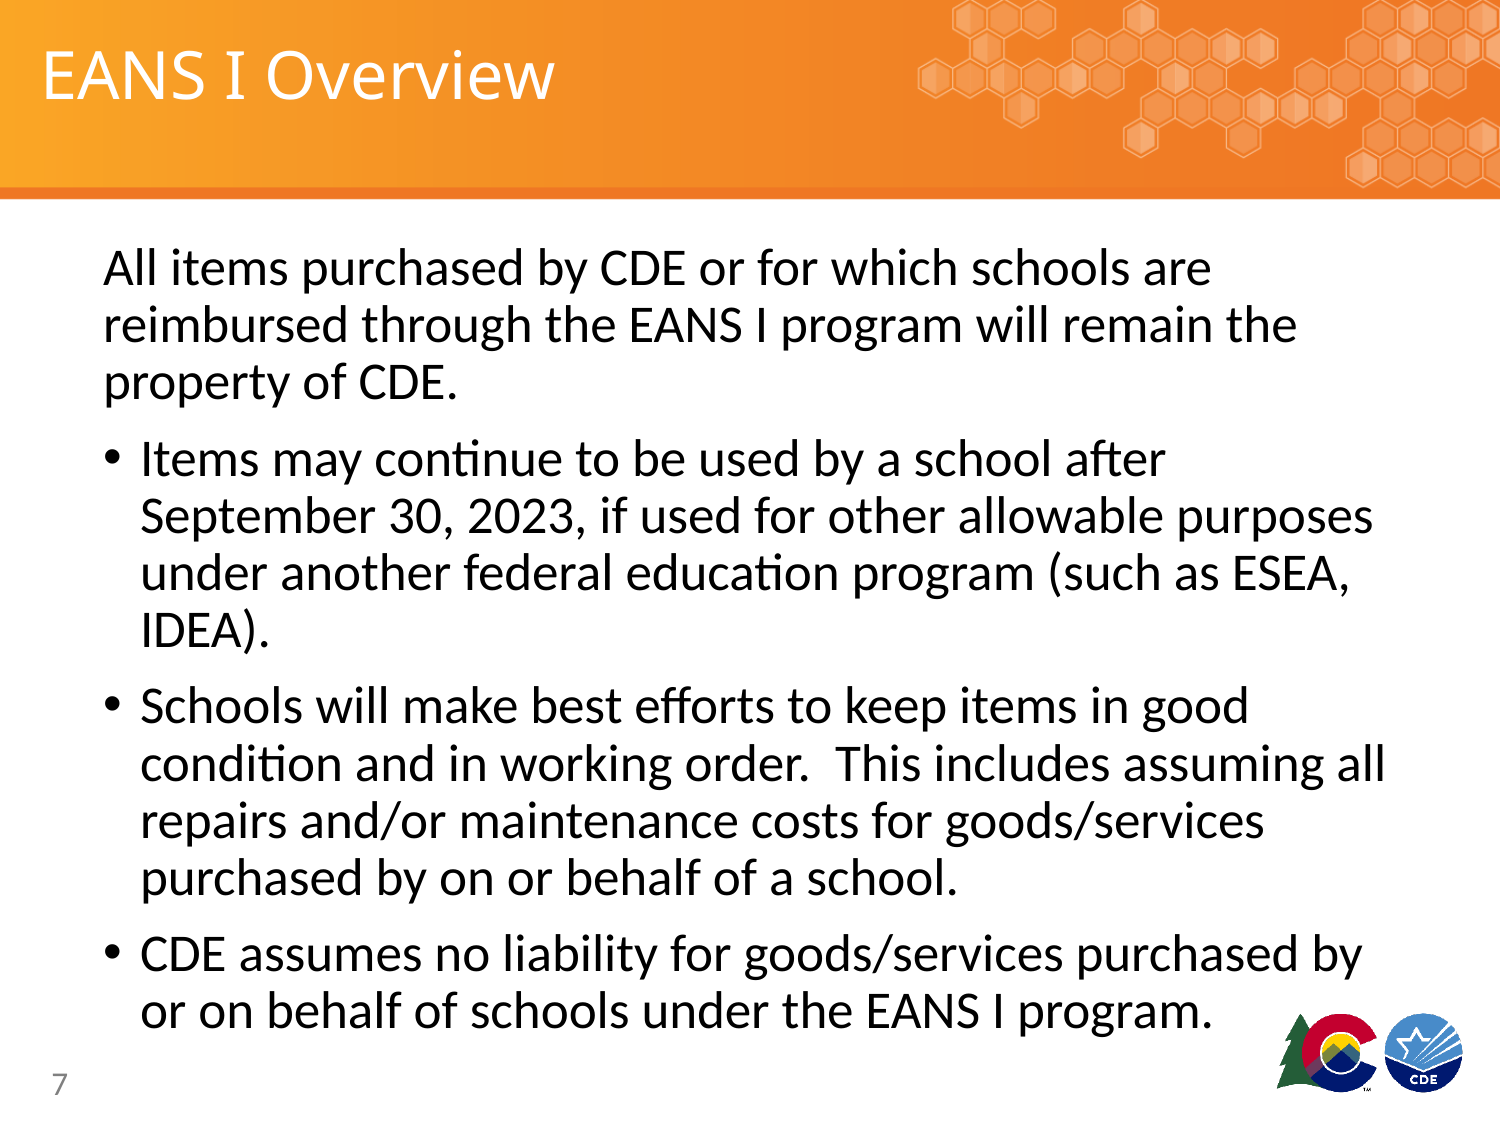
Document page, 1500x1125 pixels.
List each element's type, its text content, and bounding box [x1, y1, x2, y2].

list All items purchased by CDE or for which schools are reimbursed through the EANS I program will remain the property of CDE. Items may continue to be used by a school after September 30, 2023, if used for other allowable purposes under another federal education program (such as ESEA, IDEA). Schools will make best efforts to keep items in good condition and in working order. This includes assuming all repairs and/or maintenance costs for goods/services purchased by on or behalf of a school. CDE assumes no liability for goods/services purchased by or on behalf of schools under the EANS I program. [103, 239, 1397, 1055]
picture [0, 0, 1500, 200]
slide_number 7 [36, 1054, 375, 1115]
picture [1275, 1012, 1463, 1093]
title EANS I Overview [40, 41, 1038, 166]
